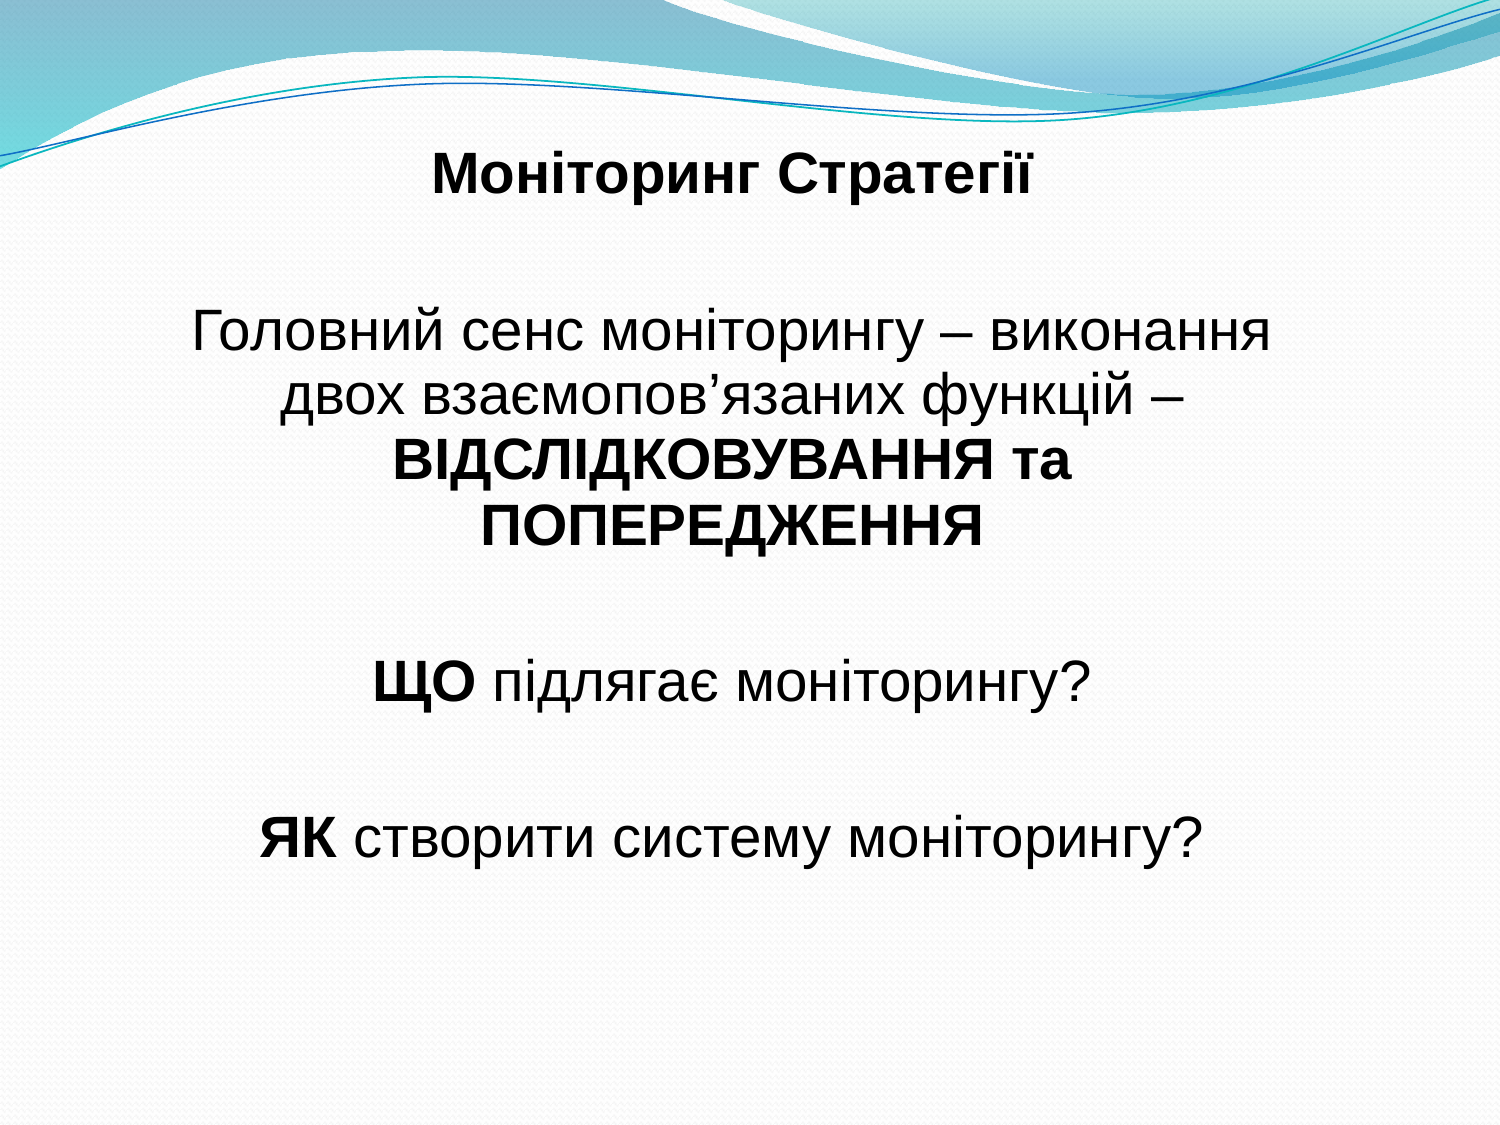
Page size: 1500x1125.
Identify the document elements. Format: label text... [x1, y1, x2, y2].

list Моніторинг Стратегії Головний сенс моніторингу – виконання двох взаємопов’язаних функцій – ВІДСЛІДКОВУВАННЯ та ПОПЕРЕДЖЕННЯ ЩО підлягає моніторингу? ЯК створити систему моніторингу? [29, 54, 1436, 1038]
